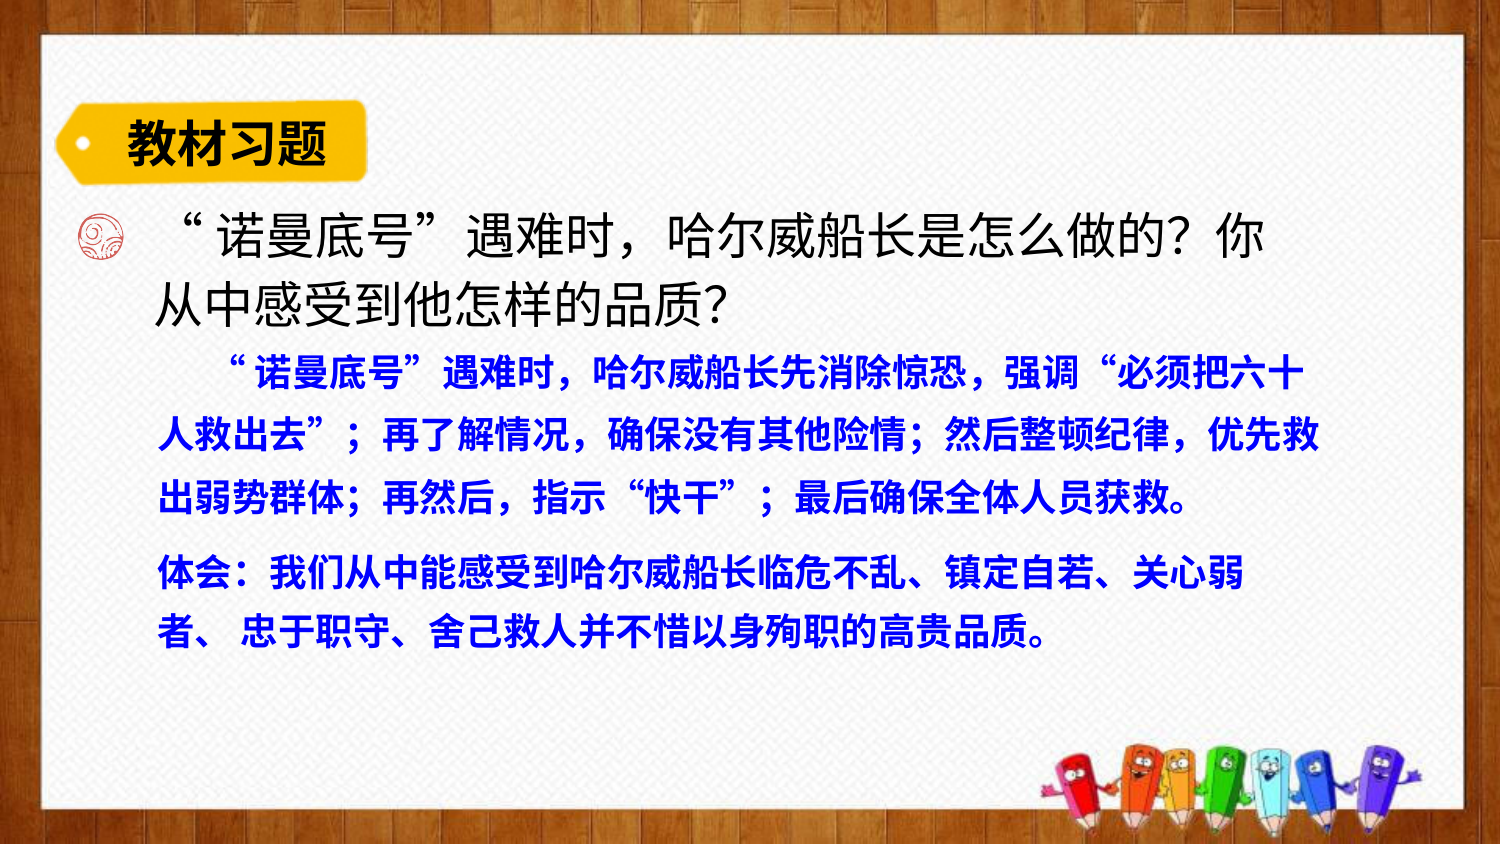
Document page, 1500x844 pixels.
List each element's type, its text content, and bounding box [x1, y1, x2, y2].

text_box “诺曼底号”遇难时，哈尔威船长先消除惊恐，强调“必须把六十人救出去”；再了解情况，确保没有其他险情；然后整顿纪律，优先救出弱势群体；再然后，指示“快干”；最后确保全体人员获救。 [142, 323, 1349, 527]
picture [0, 0, 1500, 844]
text_box “诺曼底号”遇难时，哈尔威船长是怎么做的？你从中感受到他怎样的品质？ [142, 189, 1326, 323]
text_box 体会：我们从中能感受到哈尔威船长临危不乱、镇定自若、关心弱者、 忠于职守、舍己救人并不惜以身殉职的高贵品质。 [142, 528, 1286, 660]
